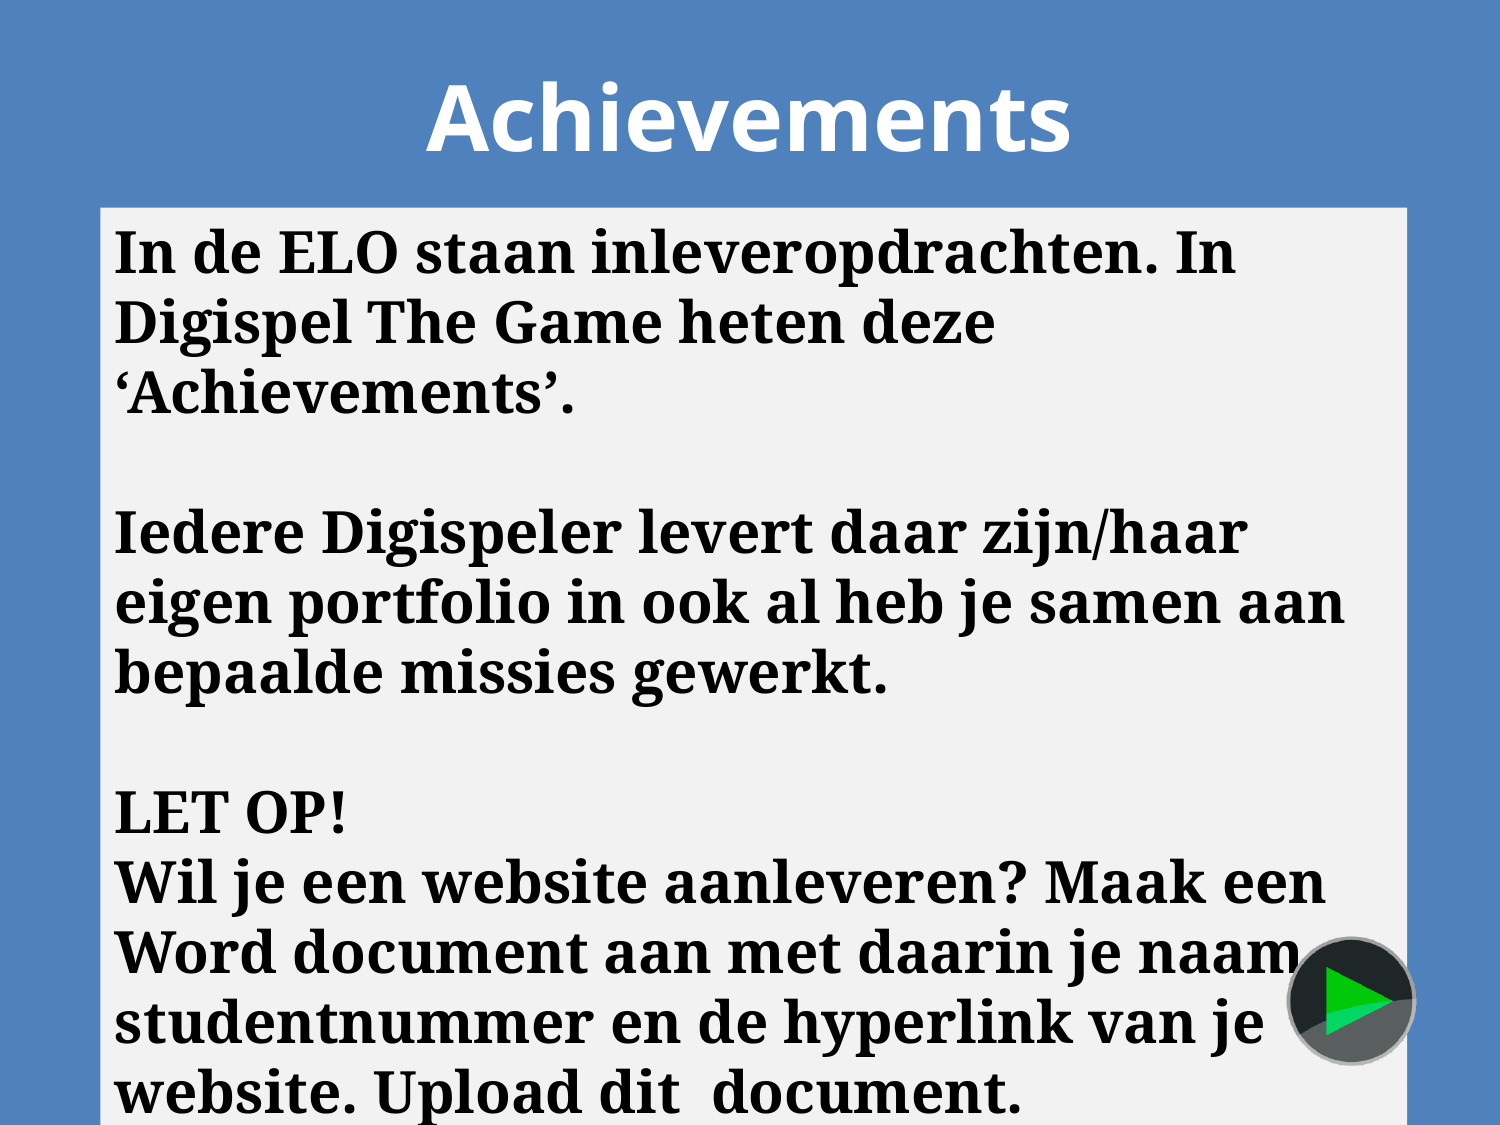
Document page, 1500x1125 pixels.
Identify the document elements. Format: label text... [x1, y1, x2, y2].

title Achievements [75, 45, 1425, 185]
text_box In de ELO staan inleveropdrachten. In Digispel The Game heten deze ‘Achievements’. Iedere Digispeler levert daar zijn/haar eigen portfolio in ook al heb je samen aan bepaalde missies gewerkt. LET OP! Wil je een website aanleveren? Maak een Word document aan met daarin je naam, studentnummer en de hyperlink van je website. Upload dit document. [100, 207, 1408, 1125]
picture [1269, 917, 1434, 1083]
